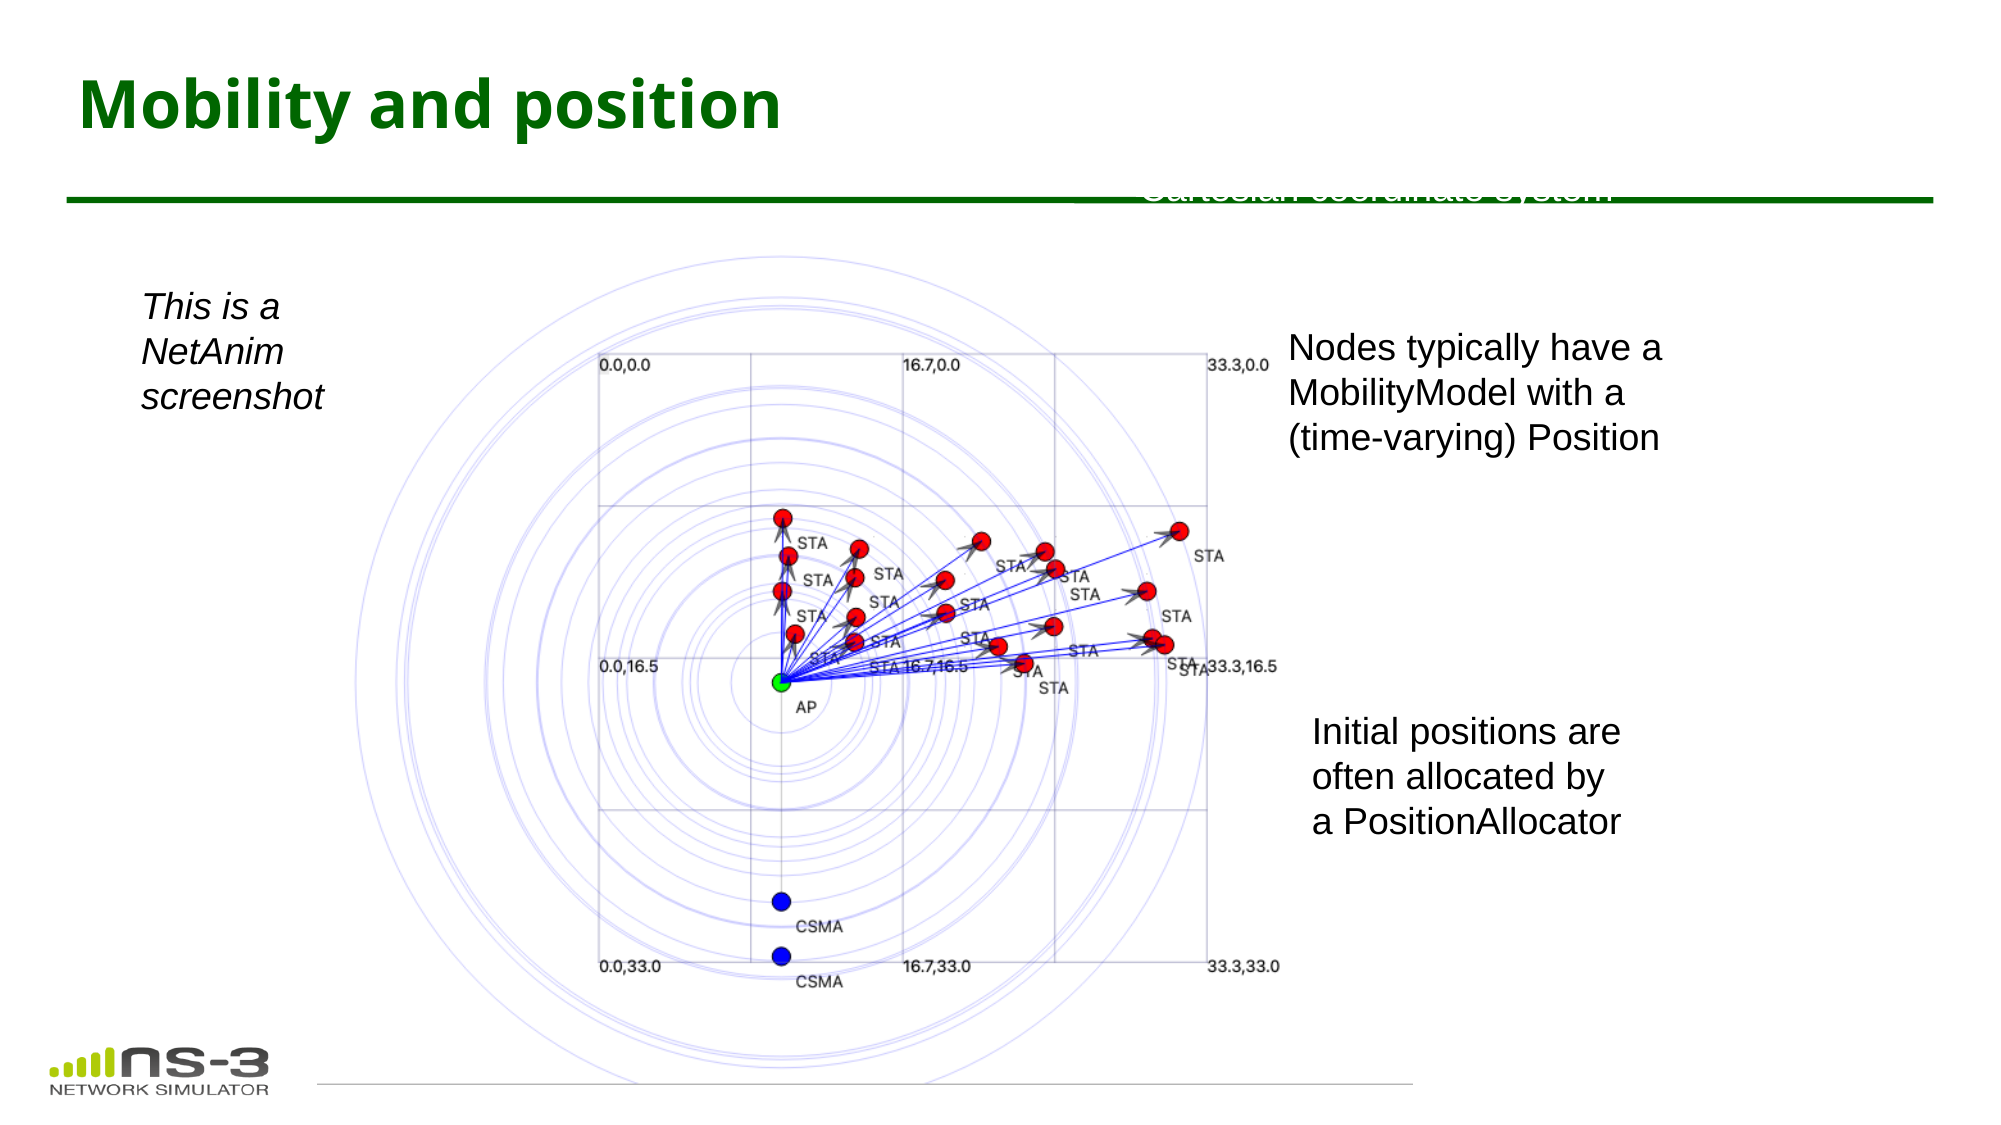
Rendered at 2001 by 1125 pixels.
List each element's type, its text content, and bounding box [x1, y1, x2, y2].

text_box Nodes typically have a MobilityModel with a (time-varying) Position [1416, 315, 1678, 466]
list Mobility and position [62, 58, 1853, 151]
picture [316, 248, 1413, 1085]
text_box Cartesian coordinate system [1124, 156, 1629, 217]
text_box This is a NetAnim screenshot [126, 274, 311, 425]
text_box Initial positions are often allocated by a PositionAllocator [1416, 699, 1637, 850]
picture [33, 1017, 284, 1125]
